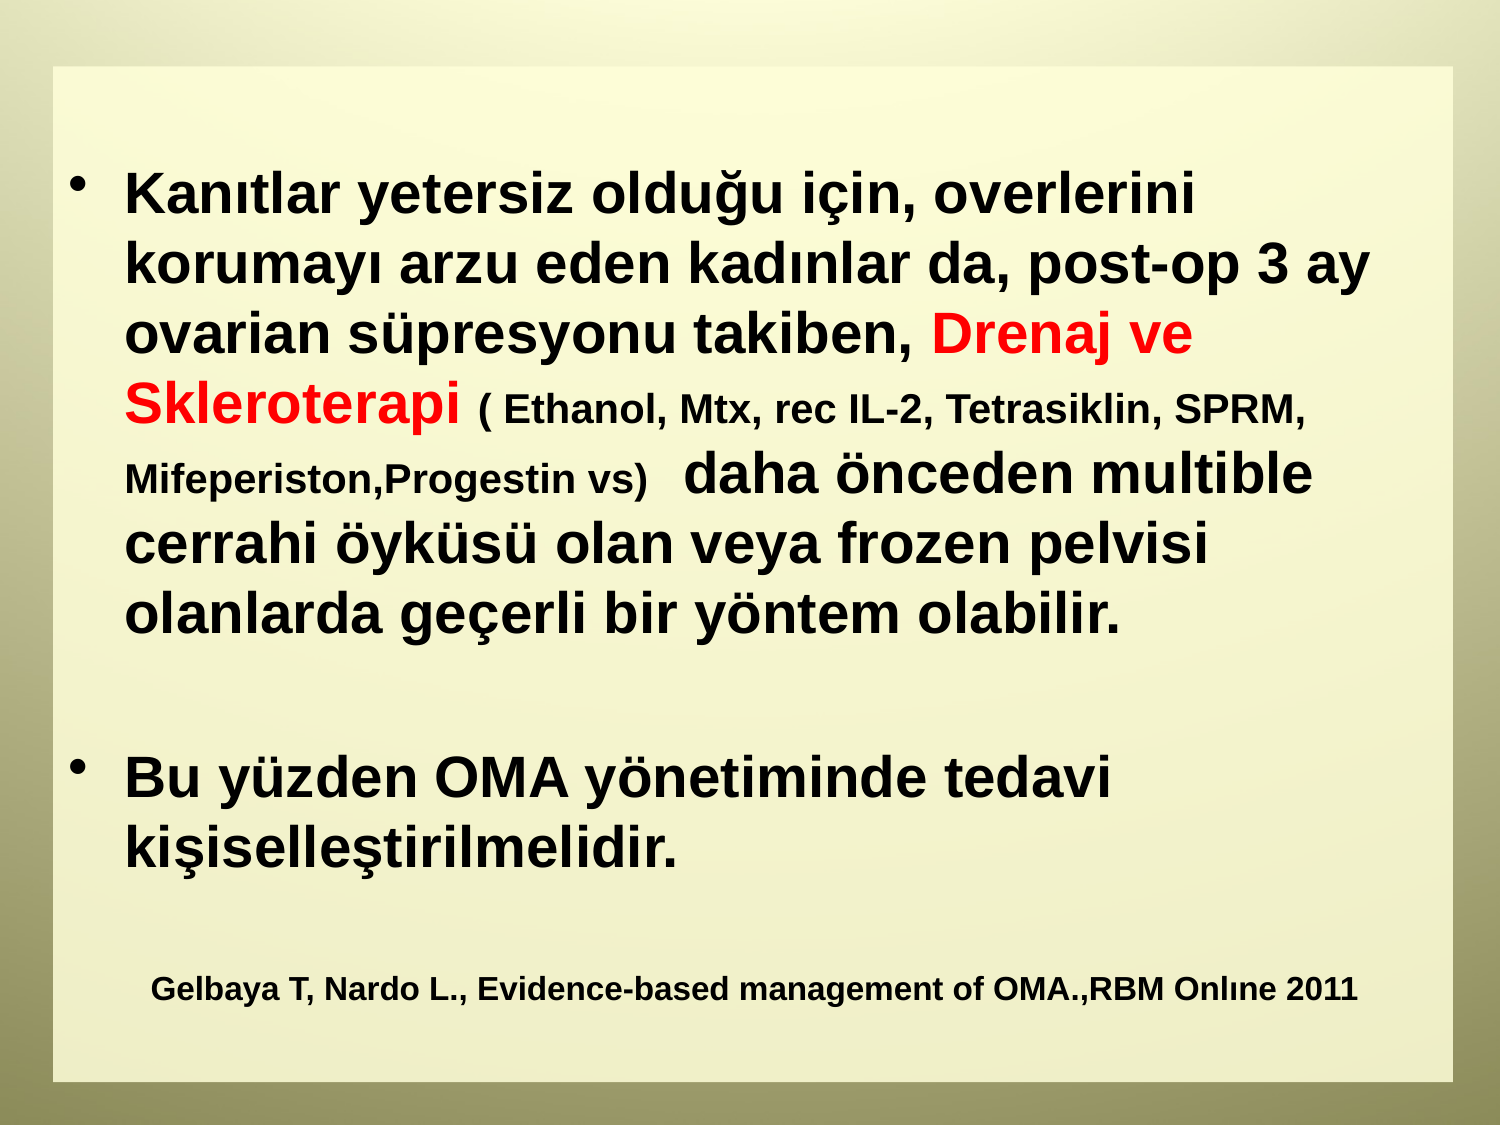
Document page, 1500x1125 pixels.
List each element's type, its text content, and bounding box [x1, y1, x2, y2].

list Kanıtlar yetersiz olduğu için, overlerini korumayı arzu eden kadınlar da, post-op 3 ay ovarian süpresyonu takiben, Drenaj ve Skleroterapi ( Ethanol, Mtx, rec IL-2, Tetrasiklin, SPRM, Mifeperiston,Progestin vs) daha önceden multible cerrahi öyküsü olan veya frozen pelvisi olanlarda geçerli bir yöntem olabilir. Bu yüzden OMA yönetiminde tedavi kişiselleştirilmelidir. Gelbaya T, Nardo L., Evidence-based management of OMA.,RBM Onlıne 2011 [53, 66, 1453, 1083]
picture [0, 0, 1500, 1125]
